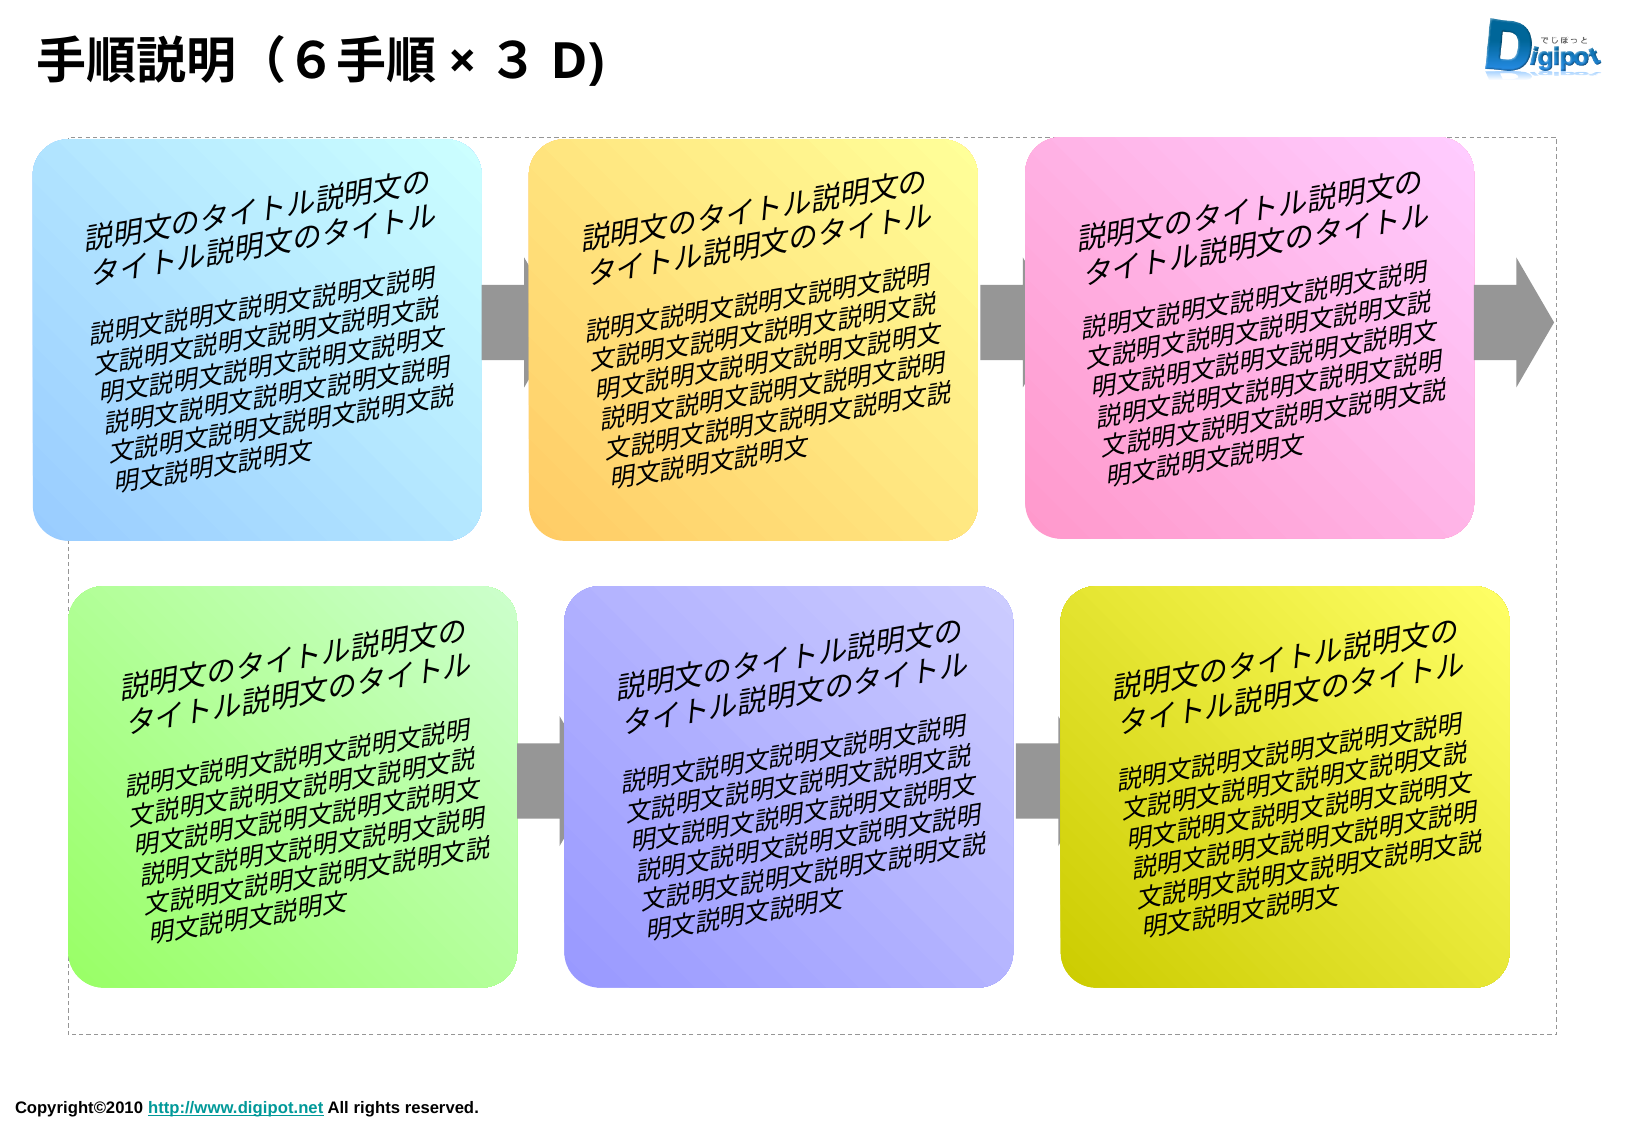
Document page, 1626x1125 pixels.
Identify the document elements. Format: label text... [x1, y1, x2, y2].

text_box 説明文のタイトル説明文のタイトル説明文のタイトル [595, 597, 1006, 750]
text_box 説明文のタイトル説明文のタイトル説明文のタイトル [1091, 597, 1502, 750]
text_box 説明文説明文説明文説明文説明文説明文説明文説明文説明文説明文説明文説明文説明文説明文説明文説明文説明文説明文説明文説明文説明文説明文説明文説明文説明文説明文 [610, 700, 1015, 953]
text_box 説明文説明文説明文説明文説明文説明文説明文説明文説明文説明文説明文説明文説明文説明文説明文説明文説明文説明文説明文説明文説明文説明文説明文説明文説明文説明文 [113, 703, 519, 956]
text_box [528, 139, 978, 541]
text_box 説明文説明文説明文説明文説明文説明文説明文説明文説明文説明文説明文説明文説明文説明文説明文説明文説明文説明文説明文説明文説明文説明文説明文説明文説明文説明文 [1106, 697, 1511, 950]
text_box [980, 257, 1025, 388]
text_box [1060, 586, 1510, 988]
text_box 説明文のタイトル説明文のタイトル説明文のタイトル [99, 597, 510, 750]
text_box [517, 716, 564, 847]
text_box [1015, 716, 1060, 847]
text_box 説明文説明文説明文説明文説明文説明文説明文説明文説明文説明文説明文説明文説明文説明文説明文説明文説明文説明文説明文説明文説明文説明文説明文説明文説明文説明文 [1070, 246, 1476, 498]
text_box 説明文説明文説明文説明文説明文説明文説明文説明文説明文説明文説明文説明文説明文説明文説明文説明文説明文説明文説明文説明文説明文説明文説明文説明文説明文説明文 [78, 252, 484, 505]
text_box 説明文のタイトル説明文のタイトル説明文のタイトル [560, 148, 971, 301]
text_box 説明文説明文説明文説明文説明文説明文説明文説明文説明文説明文説明文説明文説明文説明文説明文説明文説明文説明文説明文説明文説明文説明文説明文説明文説明文説明文 [574, 248, 980, 501]
text_box [32, 139, 482, 541]
text_box [1025, 137, 1475, 539]
text_box 説明文のタイトル説明文のタイトル説明文のタイトル [1056, 148, 1467, 301]
text_box [564, 586, 1014, 988]
text_box [68, 586, 518, 988]
title 手順説明（６手順×３D) [21, 19, 881, 98]
text_box [1473, 257, 1555, 388]
text_box 説明文のタイトル説明文のタイトル説明文のタイトル [63, 148, 474, 301]
picture [1485, 18, 1602, 82]
text_box [481, 257, 528, 388]
